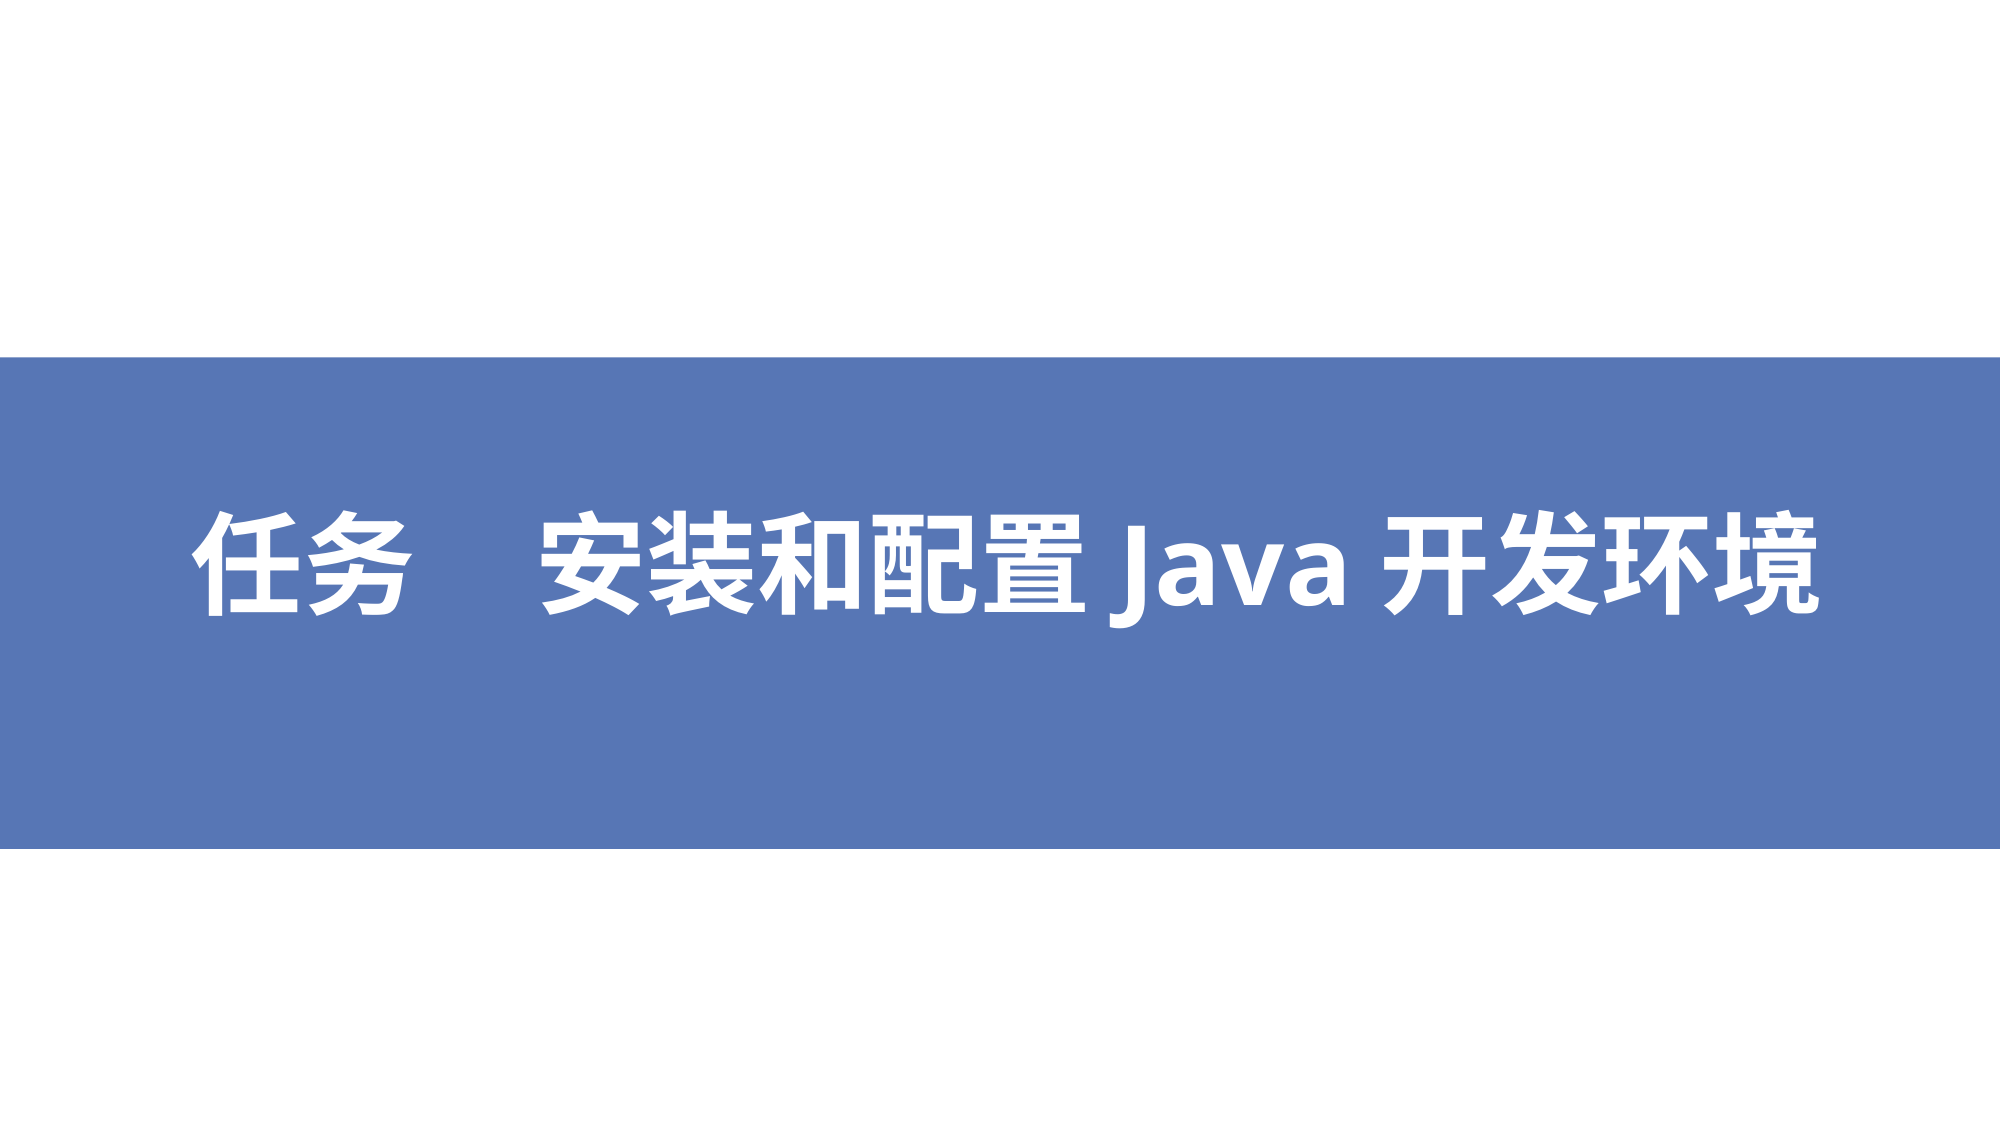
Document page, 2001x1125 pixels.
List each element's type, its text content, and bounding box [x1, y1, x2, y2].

text_box 任务 [176, 486, 476, 637]
text_box [0, 356, 2000, 850]
text_box 安装和配置Java开发环境 [520, 486, 1947, 635]
